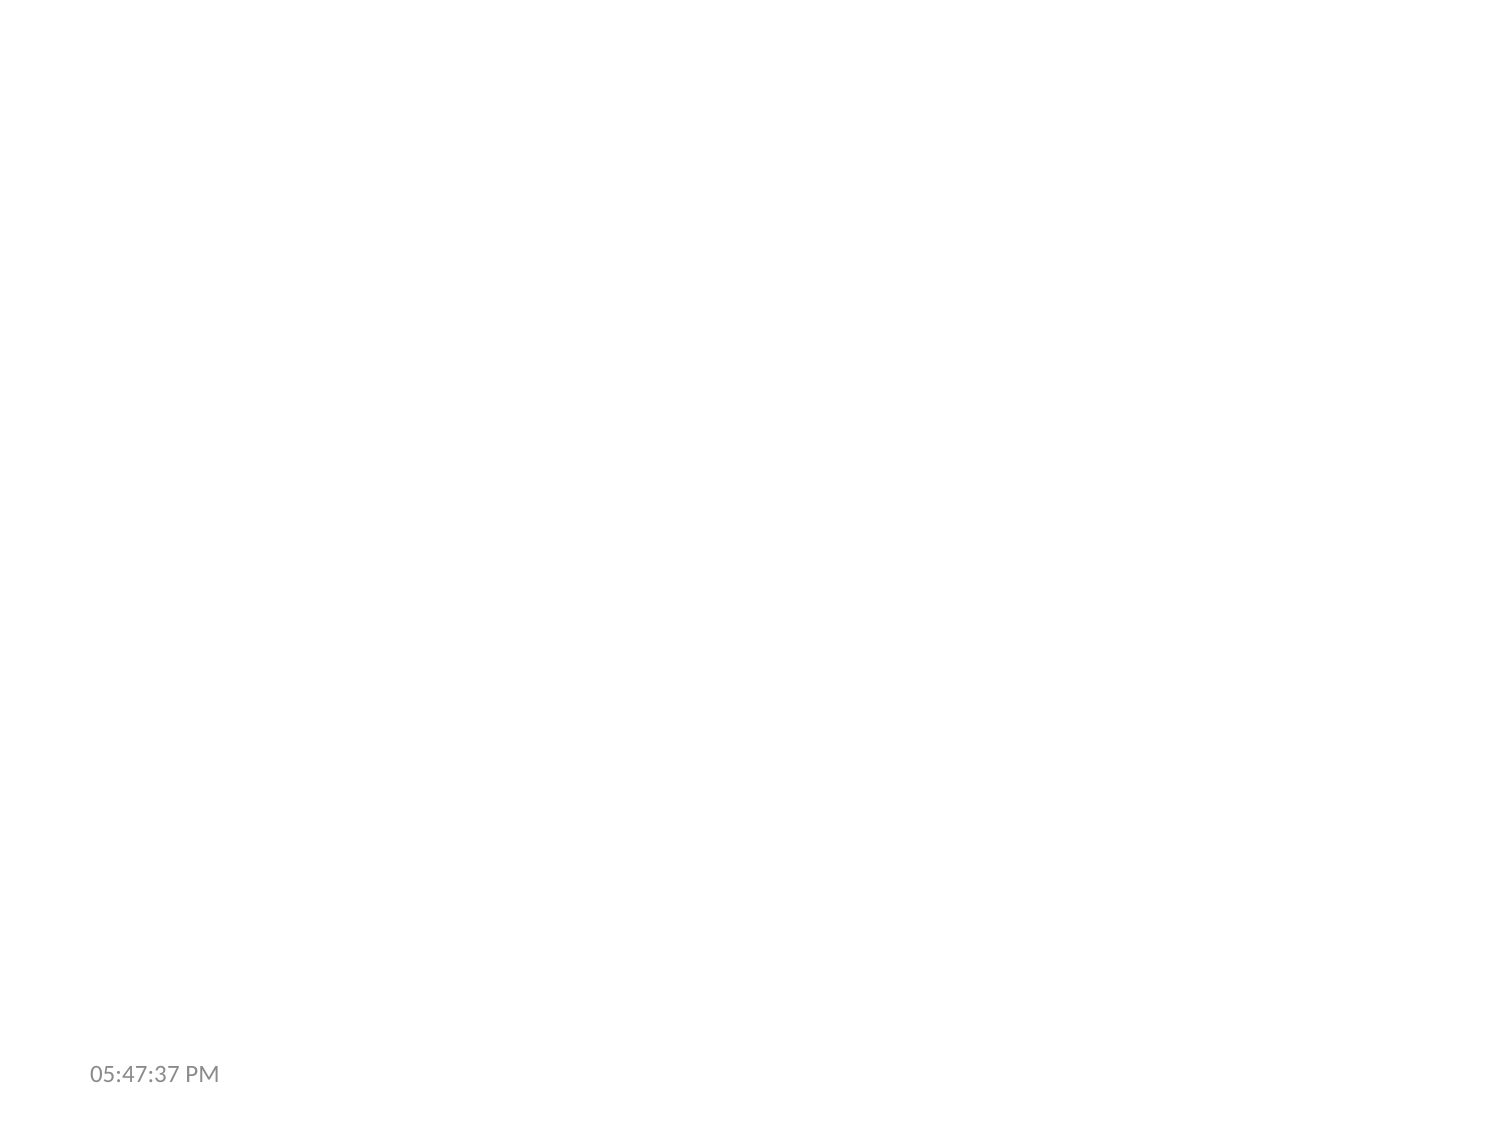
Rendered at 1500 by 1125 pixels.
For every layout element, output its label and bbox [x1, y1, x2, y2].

slide_number [75, 1042, 425, 1103]
